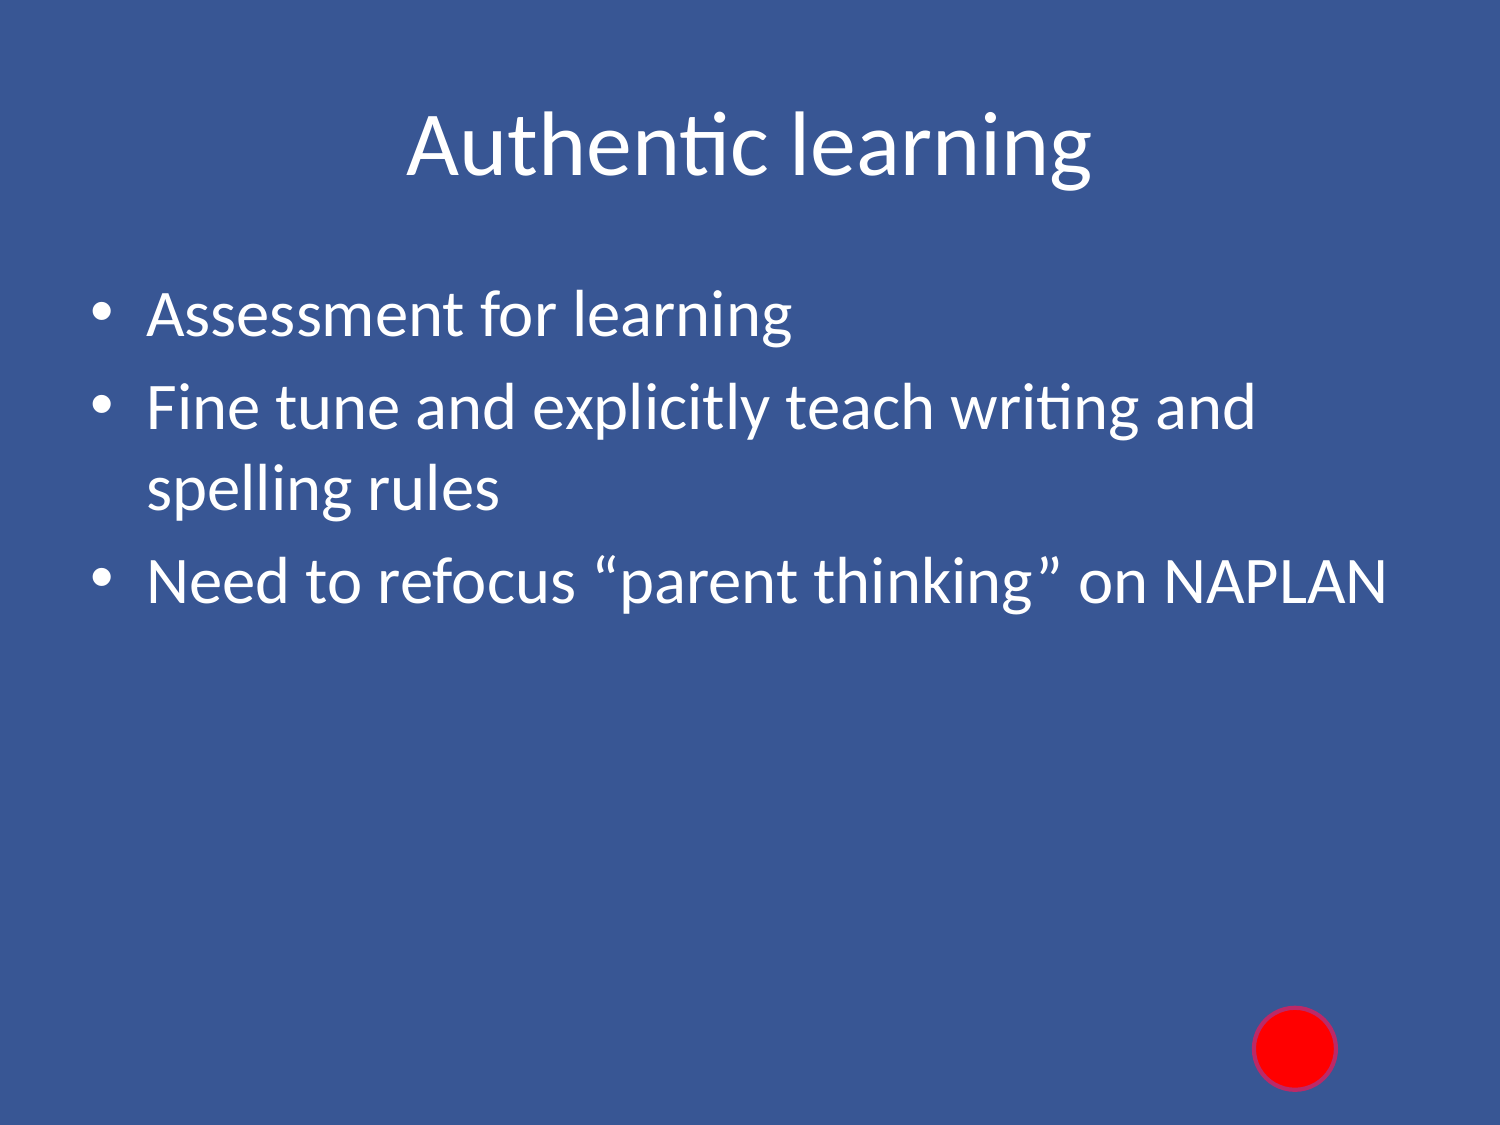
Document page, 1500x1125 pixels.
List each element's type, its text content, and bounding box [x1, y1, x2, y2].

text_box [1251, 1005, 1339, 1092]
list Assessment for learning Fine tune and explicitly teach writing and spelling rules Need to refocus “parent thinking” on NAPLAN [74, 262, 1426, 1006]
title Authentic learning [74, 44, 1426, 233]
